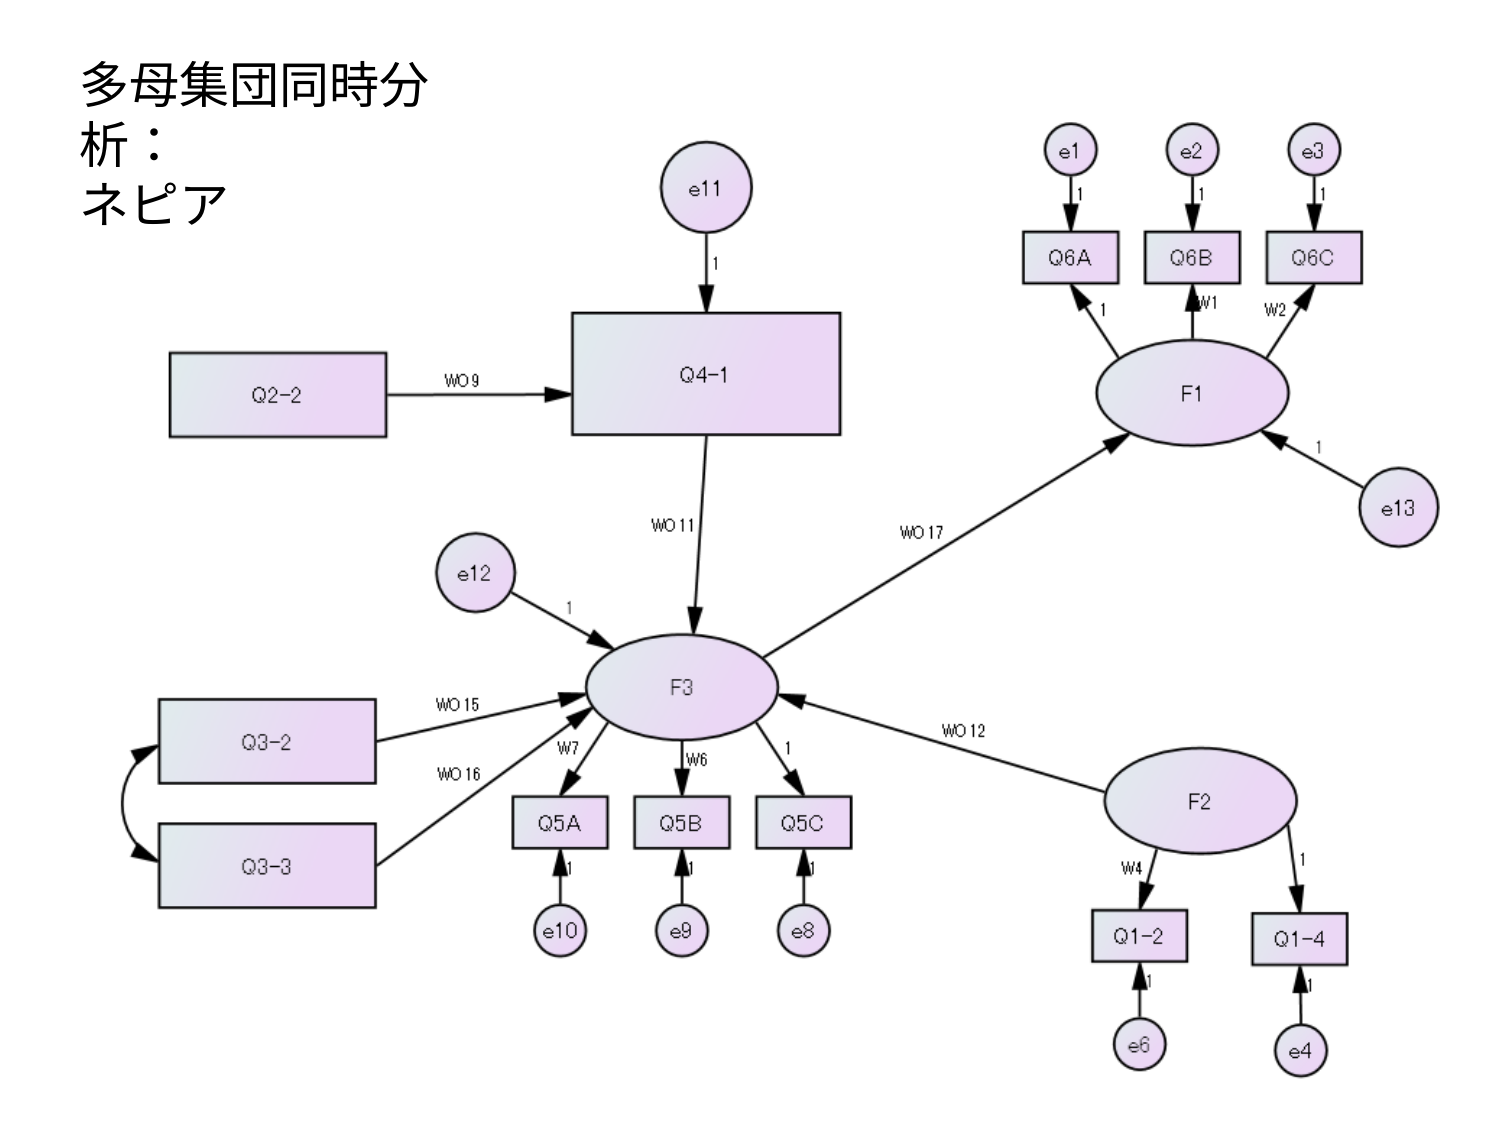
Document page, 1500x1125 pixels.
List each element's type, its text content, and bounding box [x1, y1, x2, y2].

picture [88, 121, 1453, 1083]
text_box 多母集団同時分析： ネピア [64, 45, 538, 241]
